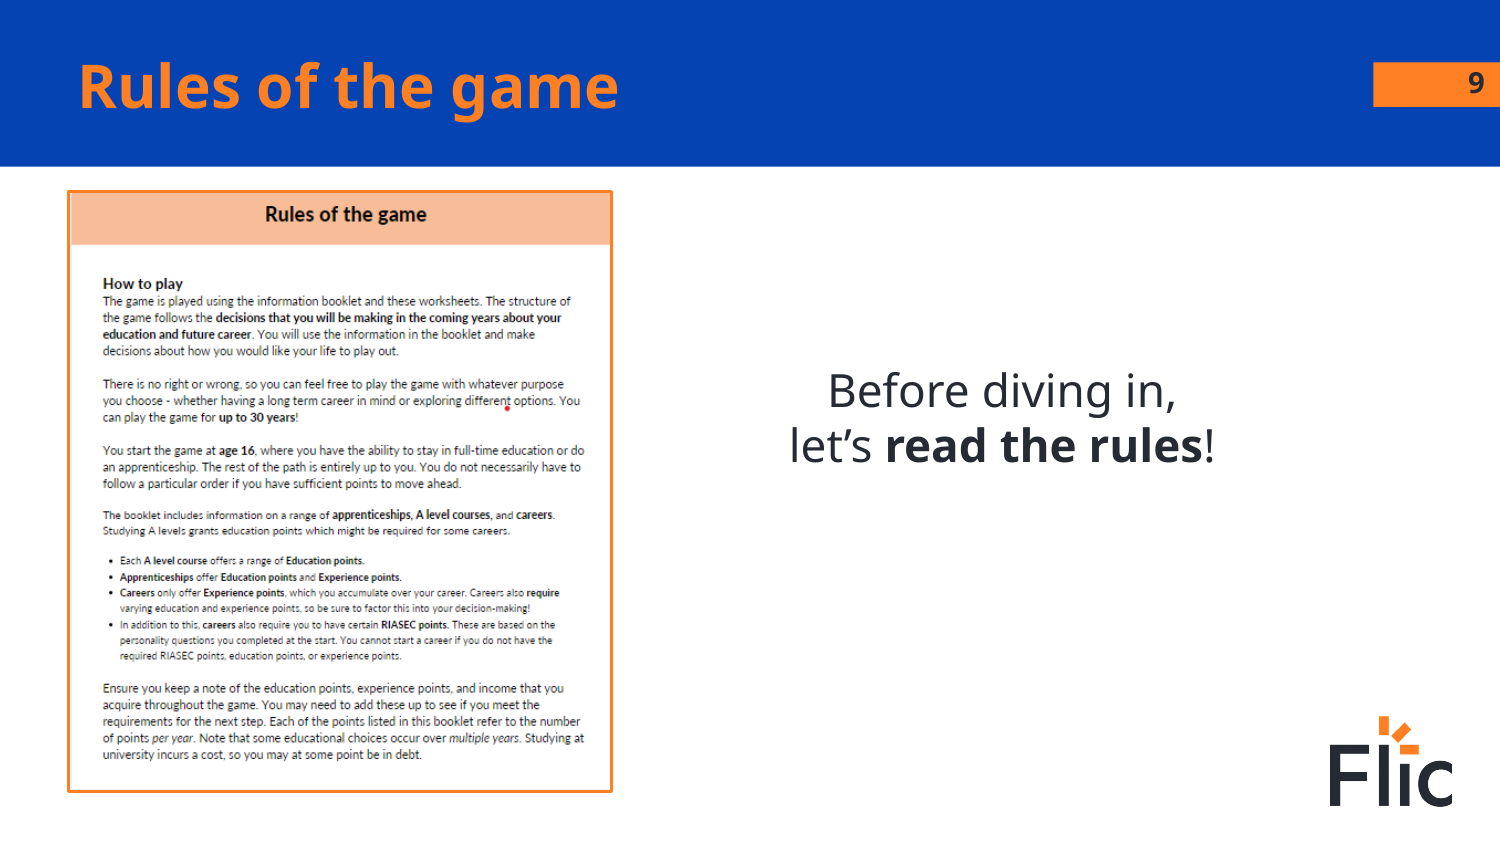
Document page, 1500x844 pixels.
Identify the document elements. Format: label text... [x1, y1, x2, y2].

title Rules of the game [62, 41, 998, 127]
slide_number 9 [1410, 49, 1500, 115]
picture [70, 192, 611, 791]
picture [1330, 716, 1452, 807]
text_box Before diving in, let’s read the rules! [672, 306, 1344, 598]
